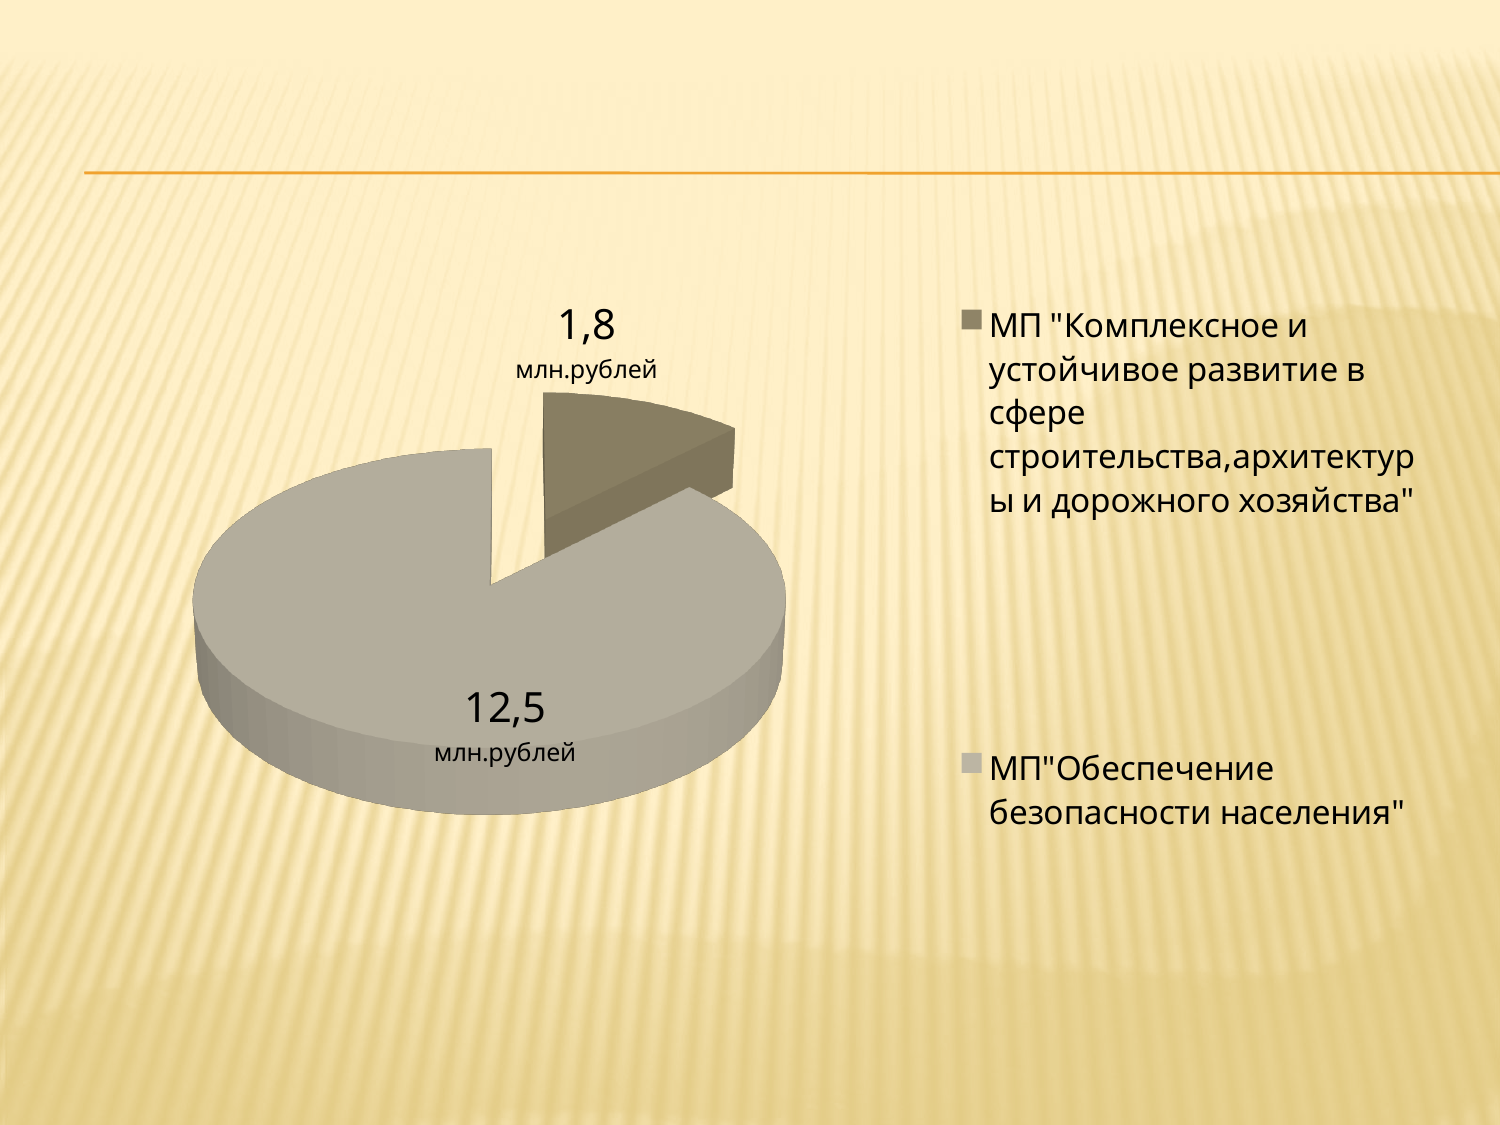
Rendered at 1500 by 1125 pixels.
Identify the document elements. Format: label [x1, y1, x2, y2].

chart [64, 77, 1436, 1059]
